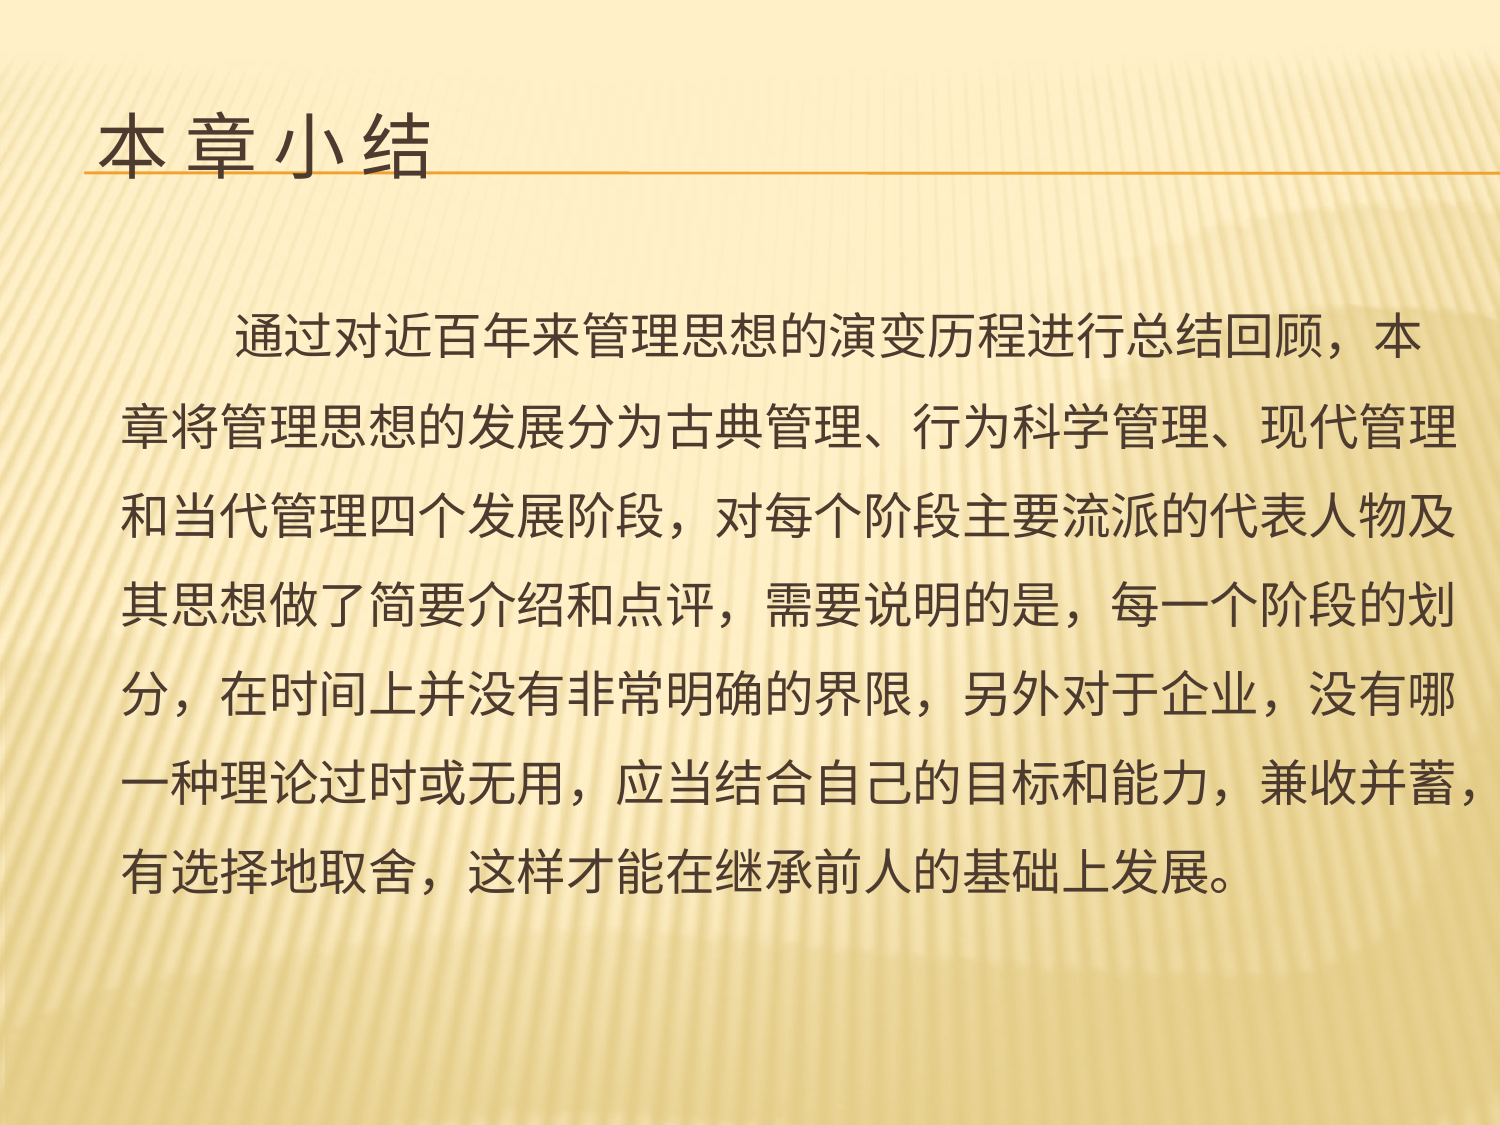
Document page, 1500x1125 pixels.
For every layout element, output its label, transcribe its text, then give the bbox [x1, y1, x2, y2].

title 本 章 小 结 [82, 93, 1432, 254]
list 通过对近百年来管理思想的演变历程进行总结回顾，本章将管理思想的发展分为古典管理、行为科学管理、现代管理和当代管理四个发展阶段，对每个阶段主要流派的代表人物及其思想做了简要介绍和点评，需要说明的是，每一个阶段的划分，在时间上并没有非常明确的界限，另外对于企业，没有哪一种理论过时或无用，应当结合自己的目标和能力，兼收并蓄，有选择地取舍，这样才能在继承前人的基础上发展。 [49, 254, 1476, 998]
